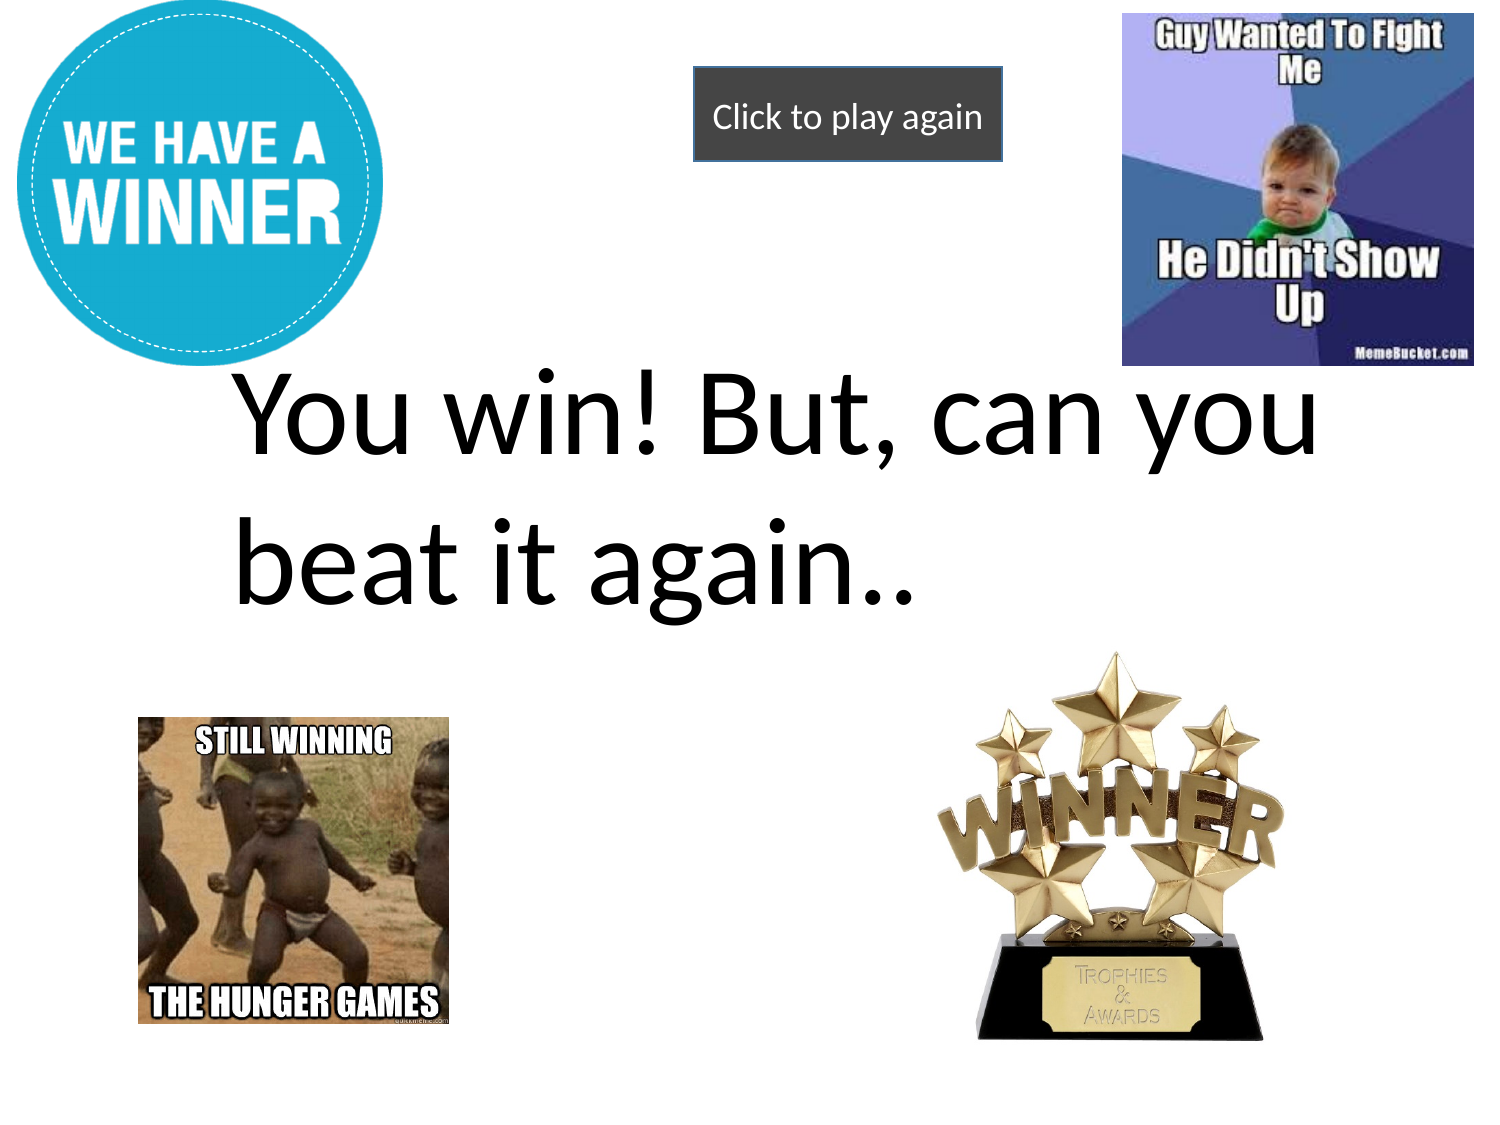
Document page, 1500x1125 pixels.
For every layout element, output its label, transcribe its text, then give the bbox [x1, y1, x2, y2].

text_box Click to play again [693, 66, 1003, 162]
text_box You win! But, can you beat it again.. [216, 322, 1353, 637]
picture [930, 640, 1299, 1055]
picture [17, 0, 383, 366]
picture [1122, 13, 1474, 366]
picture [138, 717, 449, 1024]
